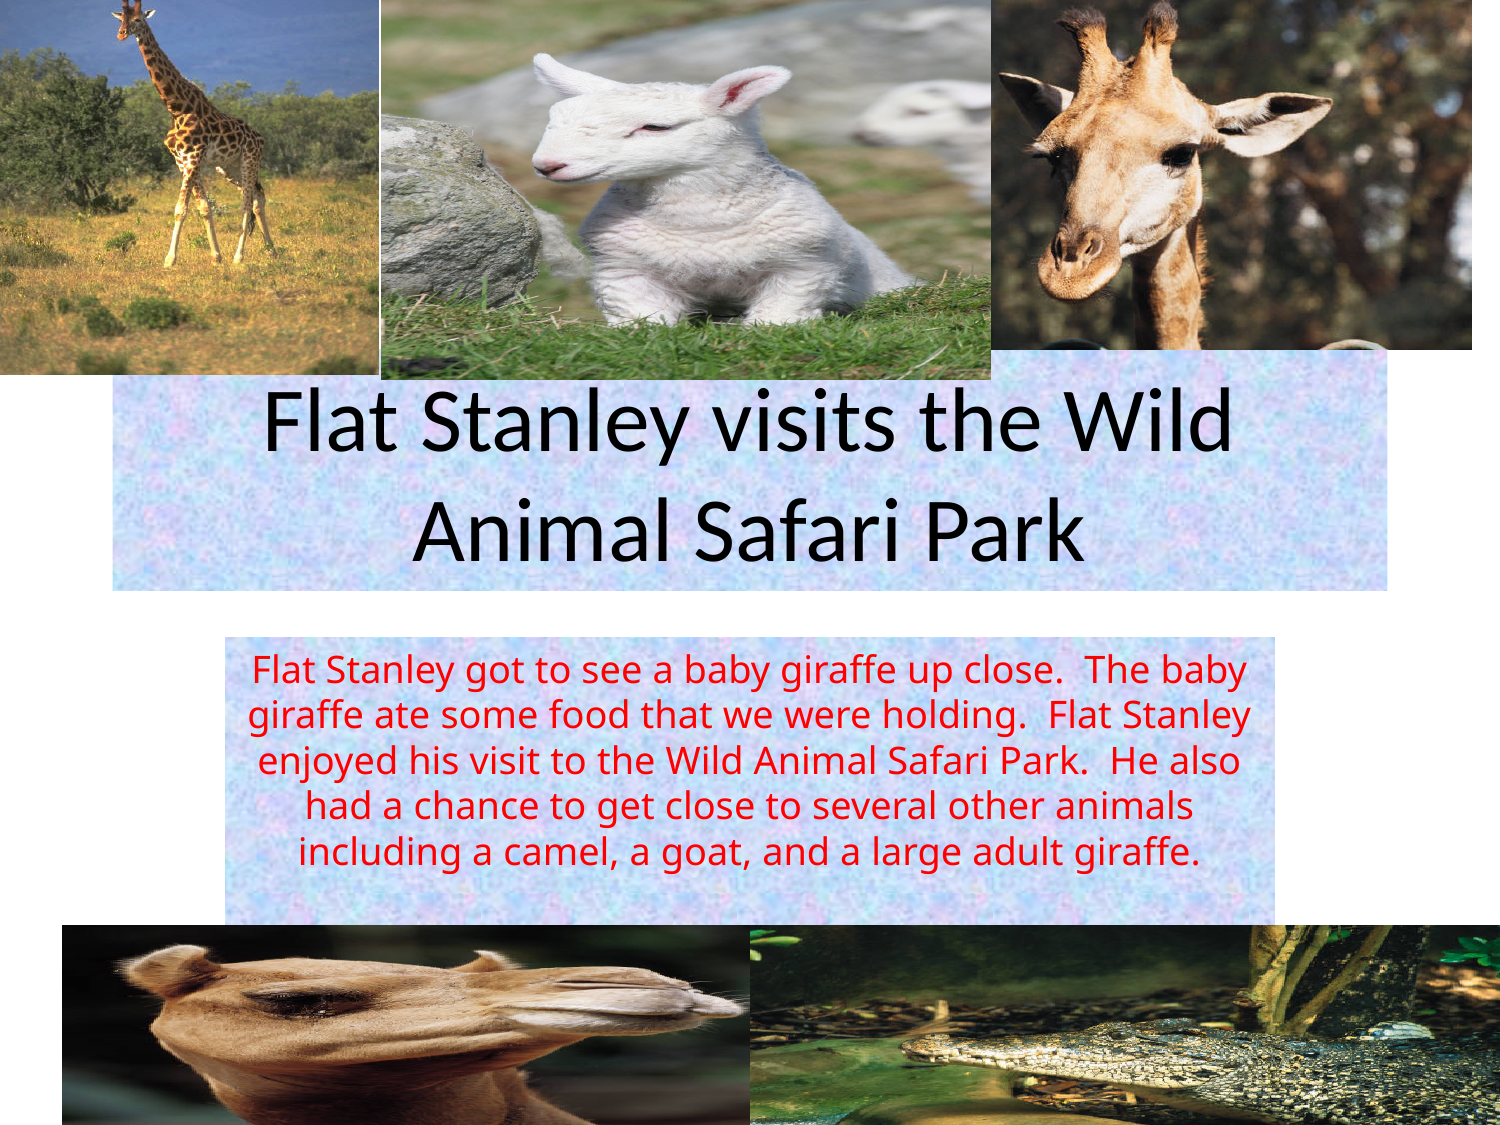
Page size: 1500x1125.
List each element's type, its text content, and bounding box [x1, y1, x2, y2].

picture [62, 924, 1500, 1125]
subtitle Flat Stanley got to see a baby giraffe up close. The baby giraffe ate some food that we were holding. Flat Stanley enjoyed his visit to the Wild Animal Safari Park. He also had a chance to get close to several other animals including a camel, a goat, and a large adult giraffe. [225, 637, 1275, 923]
picture [381, 0, 1472, 380]
picture [0, 0, 380, 376]
title Flat Stanley visits the Wild Animal Safari Park [112, 360, 1388, 591]
